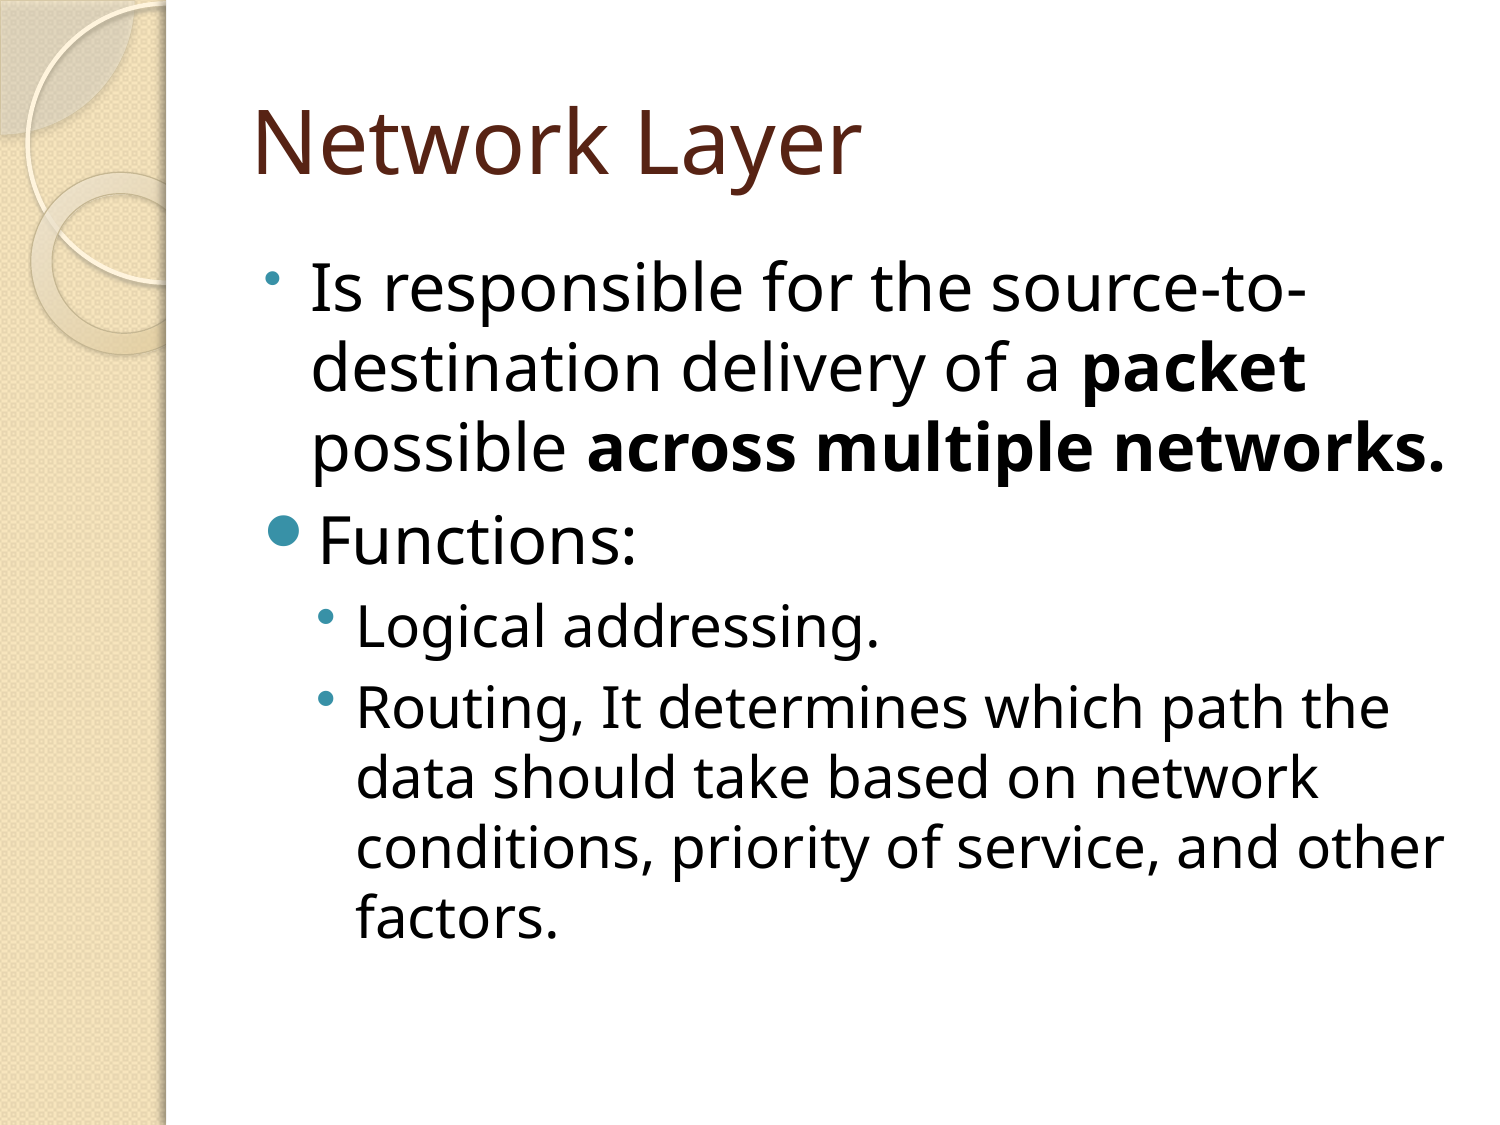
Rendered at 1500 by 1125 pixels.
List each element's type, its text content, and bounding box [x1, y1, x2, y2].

title Network Layer [235, 45, 1466, 233]
list Is responsible for the source-to-destination delivery of a packet possible across multiple networks. Functions: Logical addressing. Routing, It determines which path the data should take based on network conditions, priority of service, and other factors. [235, 237, 1466, 1025]
